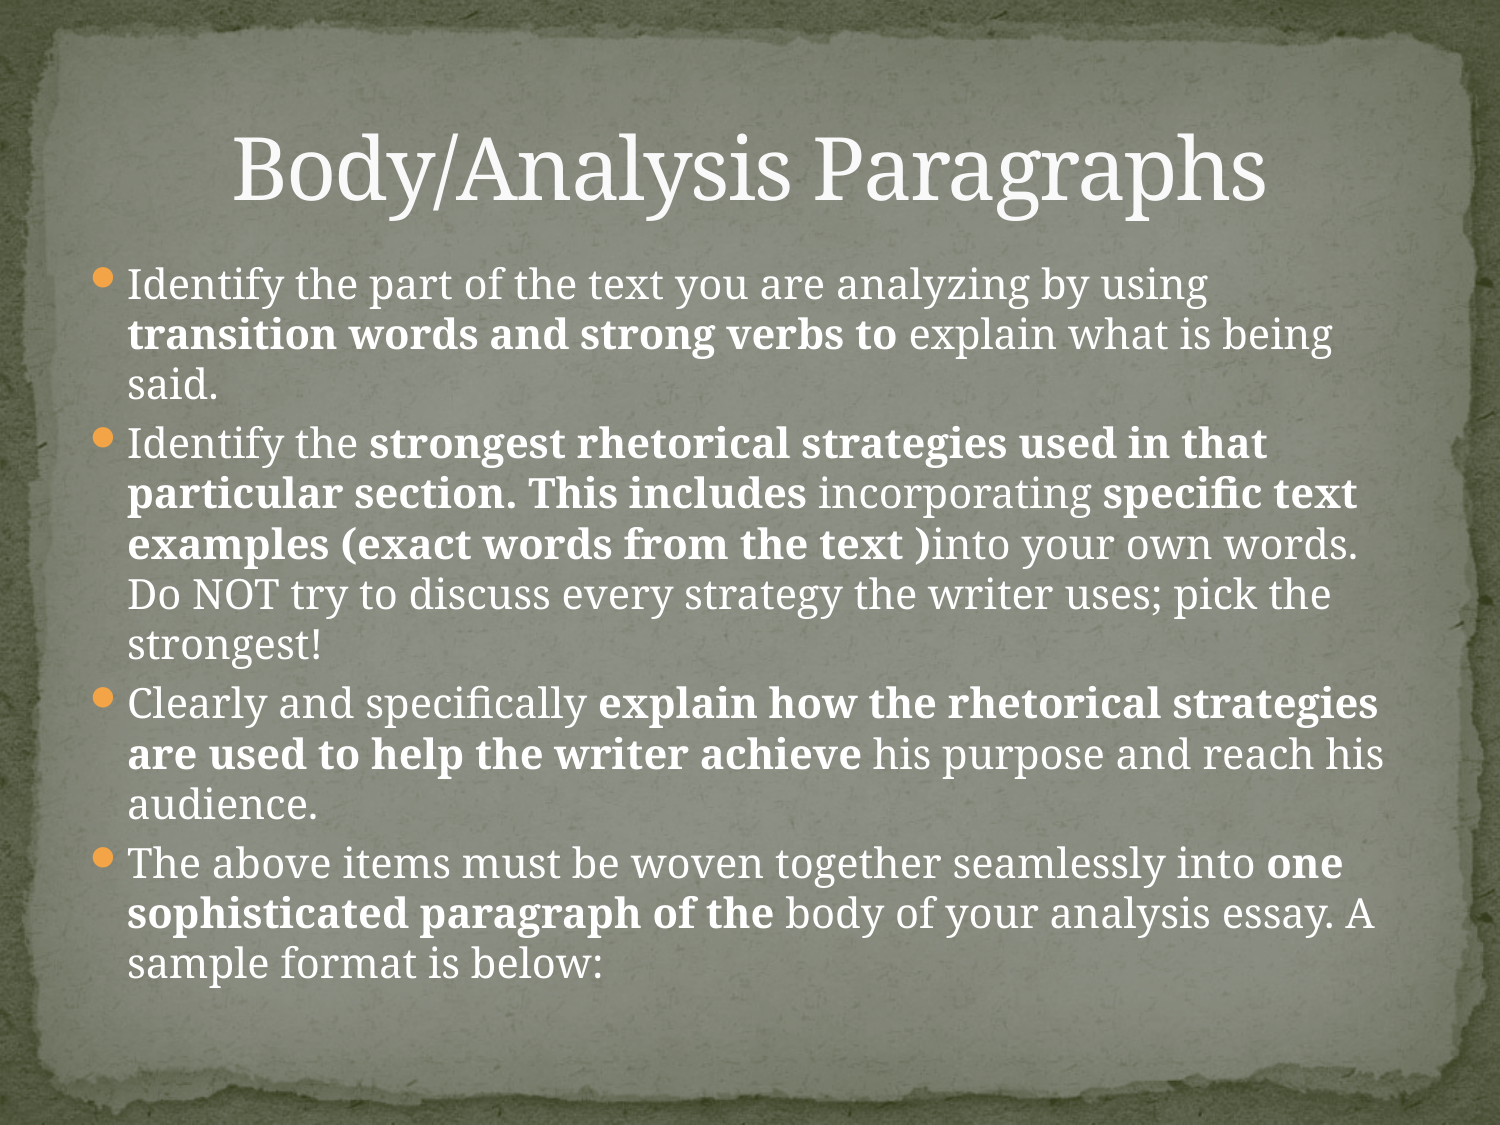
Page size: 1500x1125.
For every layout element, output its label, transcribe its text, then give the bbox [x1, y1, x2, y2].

title Body/Analysis Paragraphs [74, 24, 1425, 225]
list Identify the part of the text you are analyzing by using transition words and strong verbs to explain what is being said. Identify the strongest rhetorical strategies used in that particular section. This includes incorporating specific text examples (exact words from the text )into your own words. Do NOT try to discuss every strategy the writer uses; pick the strongest! Clearly and specifically explain how the rhetorical strategies are used to help the writer achieve his purpose and reach his audience. The above items must be woven together seamlessly into one sophisticated paragraph of the body of your analysis essay. A sample format is below: [75, 249, 1425, 1000]
